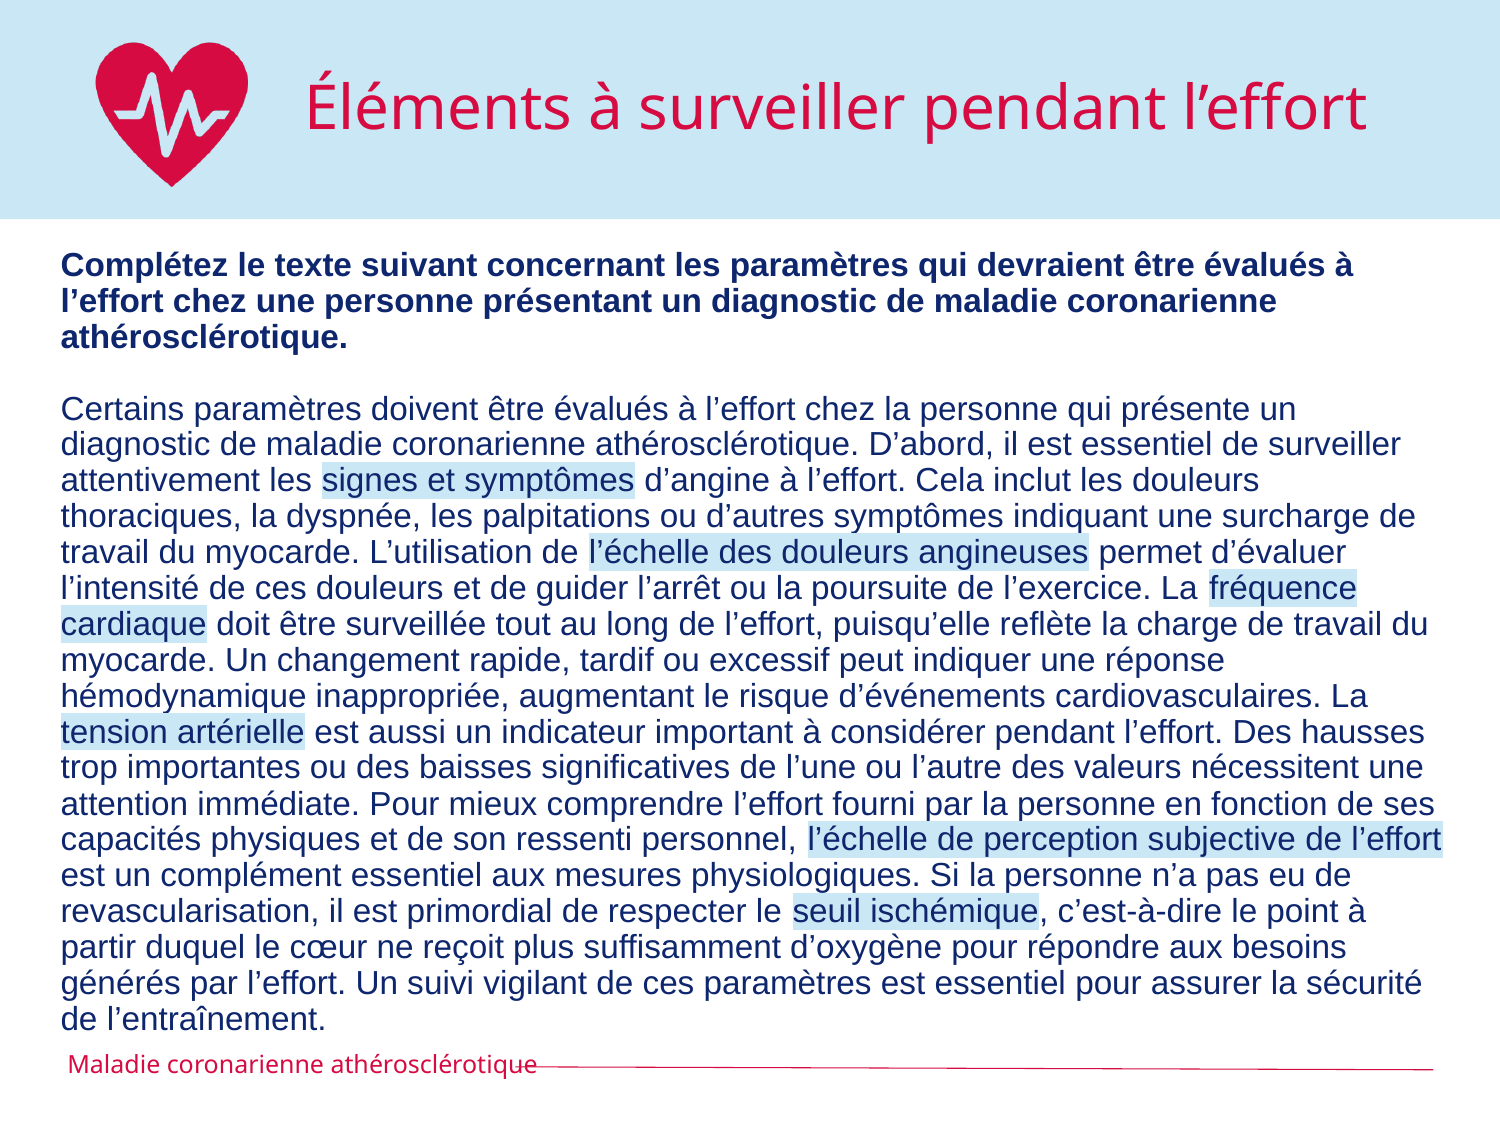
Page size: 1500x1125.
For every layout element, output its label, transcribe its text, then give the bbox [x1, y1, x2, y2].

picture [64, 7, 279, 222]
text_box Complétez le texte suivant concernant les paramètres qui devraient être évalués à l’effort chez une personne présentant un diagnostic de maladie coronarienne athérosclérotique. Certains paramètres doivent être évalués à l’effort chez la personne qui présente un diagnostic de maladie coronarienne athérosclérotique. D’abord, il est essentiel de surveiller attentivement les signes et symptômes d’angine à l’effort. Cela inclut les douleurs thoraciques, la dyspnée, les palpitations ou d’autres symptômes indiquant une surcharge de travail du myocarde. L’utilisation de l’échelle des douleurs angineuses permet d’évaluer l’intensité de ces douleurs et de guider l’arrêt ou la poursuite de l’exercice. La fréquence cardiaque doit être surveillée tout au long de l’effort, puisqu’elle reflète la charge de travail du myocarde. Un changement rapide, tardif ou excessif peut indiquer une réponse hémodynamique inappropriée, augmentant le risque d’événements cardiovasculaires. La tension artérielle est aussi un indicateur important à considérer pendant l’effort. Des hausses trop importantes ou des baisses significatives de l’une ou l’autre des valeurs nécessitent une attention immédiate. Pour mieux comprendre l’effort fourni par la personne en fonction de ses capacités physiques et de son ressenti personnel, l’échelle de perception subjective de l’effort est un complément essentiel aux mesures physiologiques. Si la personne n’a pas eu de revascularisation, il est primordial de respecter le seuil ischémique, c’est-à-dire le point à partir duquel le cœur ne reçoit plus suffisamment d’oxygène pour répondre aux besoins générés par l’effort. Un suivi vigilant de ces paramètres est essentiel pour assurer la sécurité de l’entraînement. [45, 232, 1462, 1027]
title Éléments à surveiller pendant l’effort [289, 59, 1397, 160]
